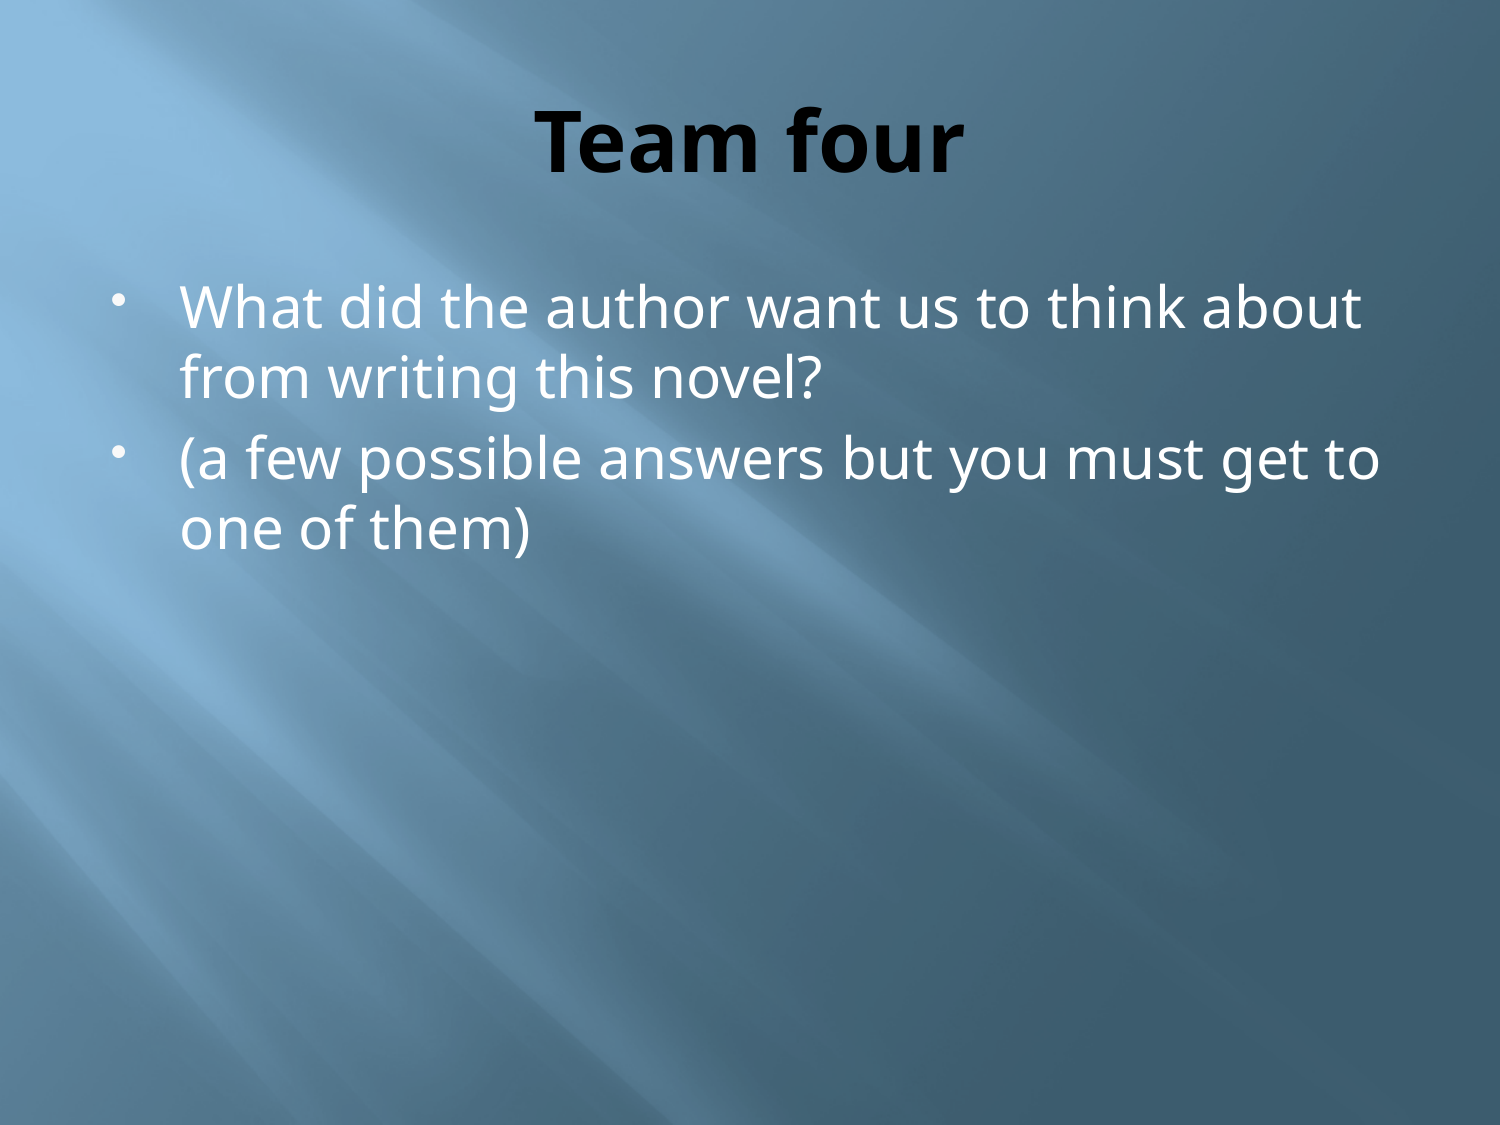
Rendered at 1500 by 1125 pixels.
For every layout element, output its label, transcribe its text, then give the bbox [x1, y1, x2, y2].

list What did the author want us to think about from writing this novel? (a few possible answers but you must get to one of them) [75, 262, 1425, 1035]
title Team four [75, 45, 1425, 233]
